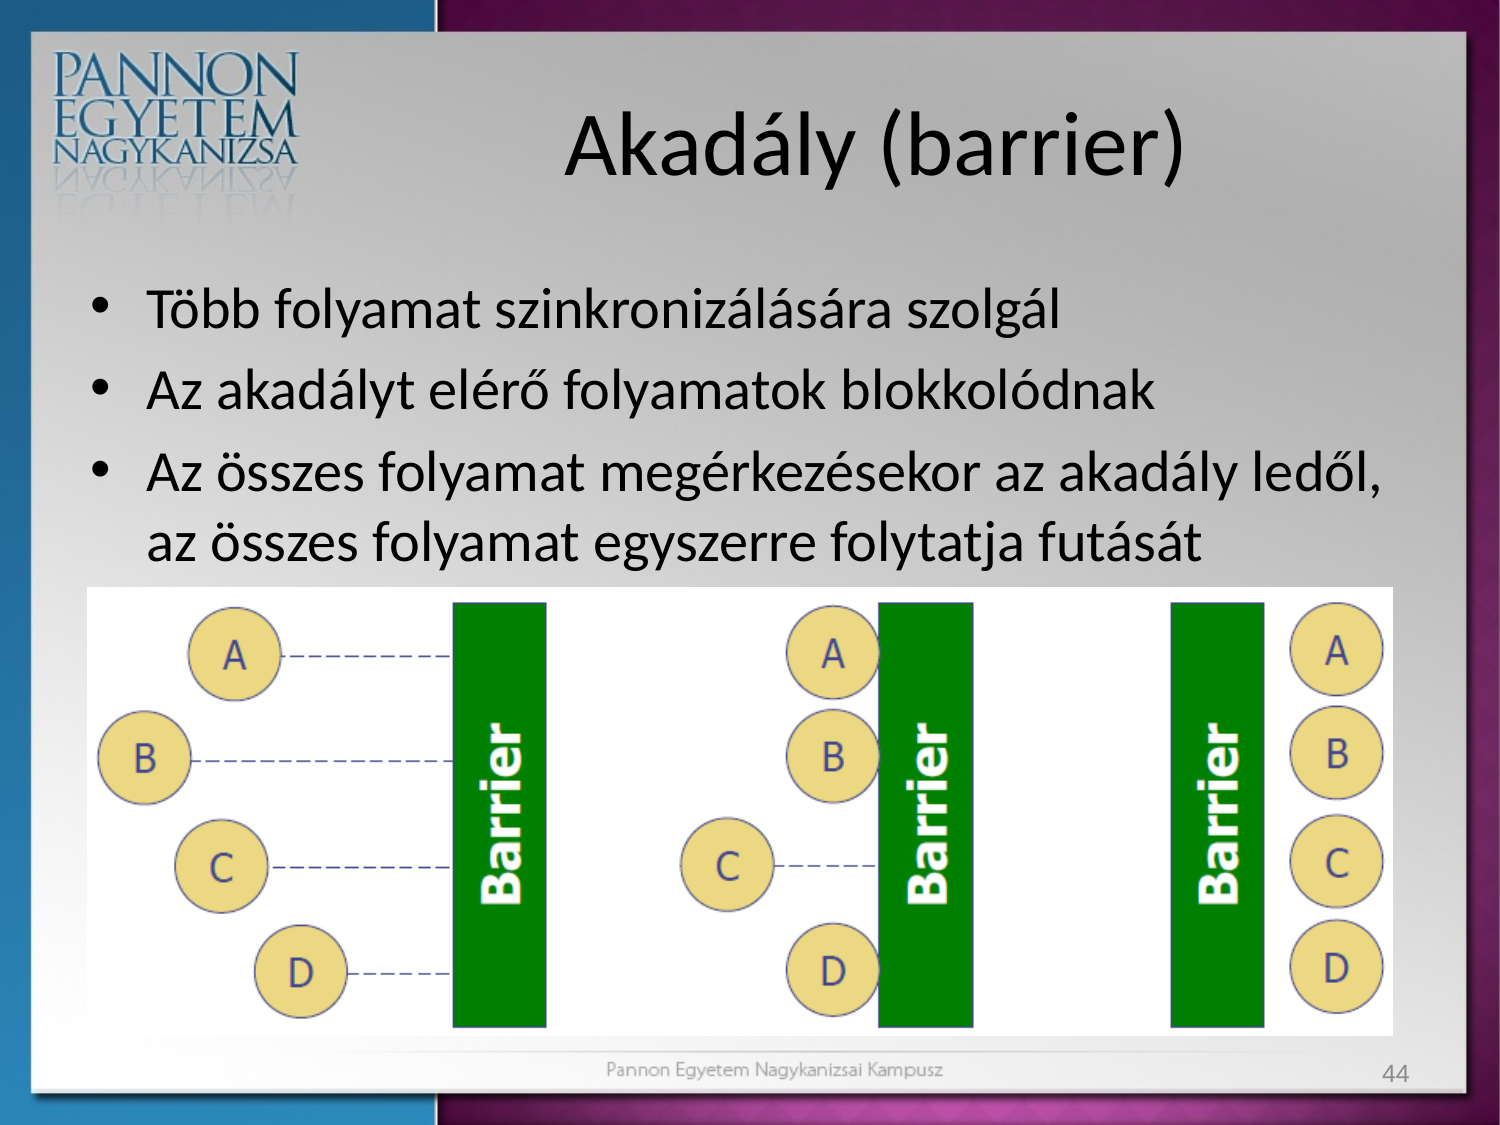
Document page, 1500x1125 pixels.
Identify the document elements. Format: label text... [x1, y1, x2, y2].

title Akadály (barrier) [328, 45, 1425, 233]
slide_number 44 [1074, 1042, 1425, 1103]
picture [0, 0, 1500, 1125]
list Több folyamat szinkronizálására szolgál Az akadályt elérő folyamatok blokkolódnak Az összes folyamat megérkezésekor az akadály ledől, az összes folyamat egyszerre folytatja futását [75, 262, 1425, 1038]
